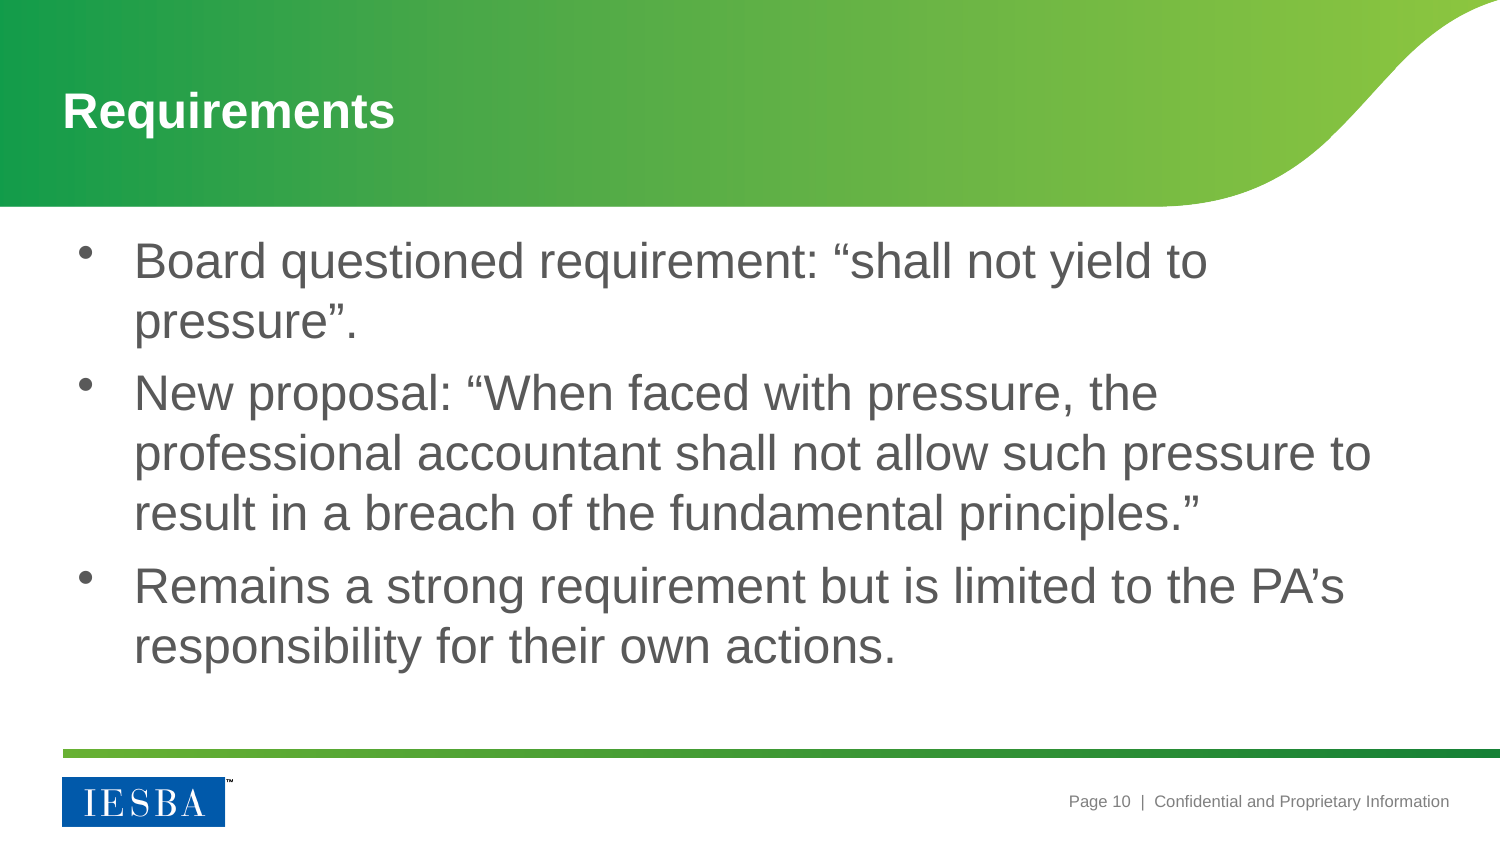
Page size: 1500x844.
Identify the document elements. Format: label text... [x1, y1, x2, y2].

picture [0, 0, 1500, 207]
list Board questioned requirement: “shall not yield to pressure”. New proposal: “When faced with pressure, the professional accountant shall not allow such pressure to result in a breach of the fundamental principles.” Remains a strong requirement but is limited to the PA’s responsibility for their own actions. [62, 220, 1450, 724]
picture [62, 777, 233, 827]
title Requirements [62, 75, 1300, 142]
